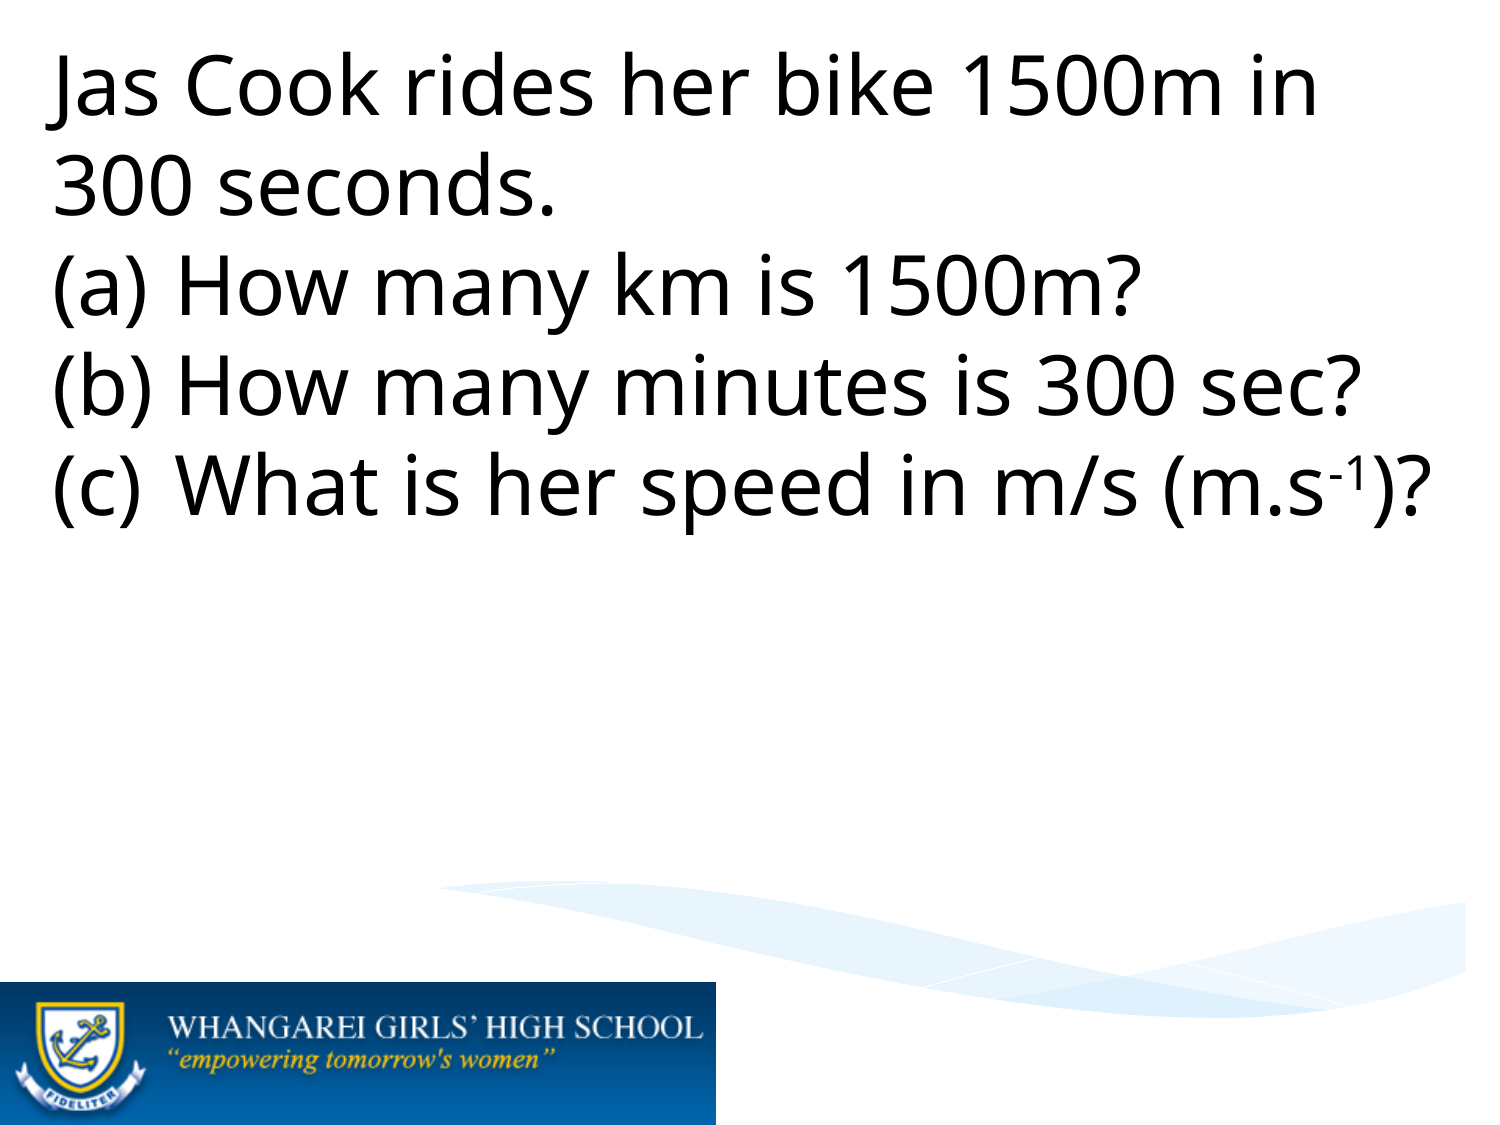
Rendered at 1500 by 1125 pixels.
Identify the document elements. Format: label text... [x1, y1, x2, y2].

picture [0, 982, 716, 1125]
text_box Jas Cook rides her bike 1500m in 300 seconds. How many km is 1500m? How many minutes is 300 sec? What is her speed in m/s (m.s-1)? [37, 24, 1475, 540]
